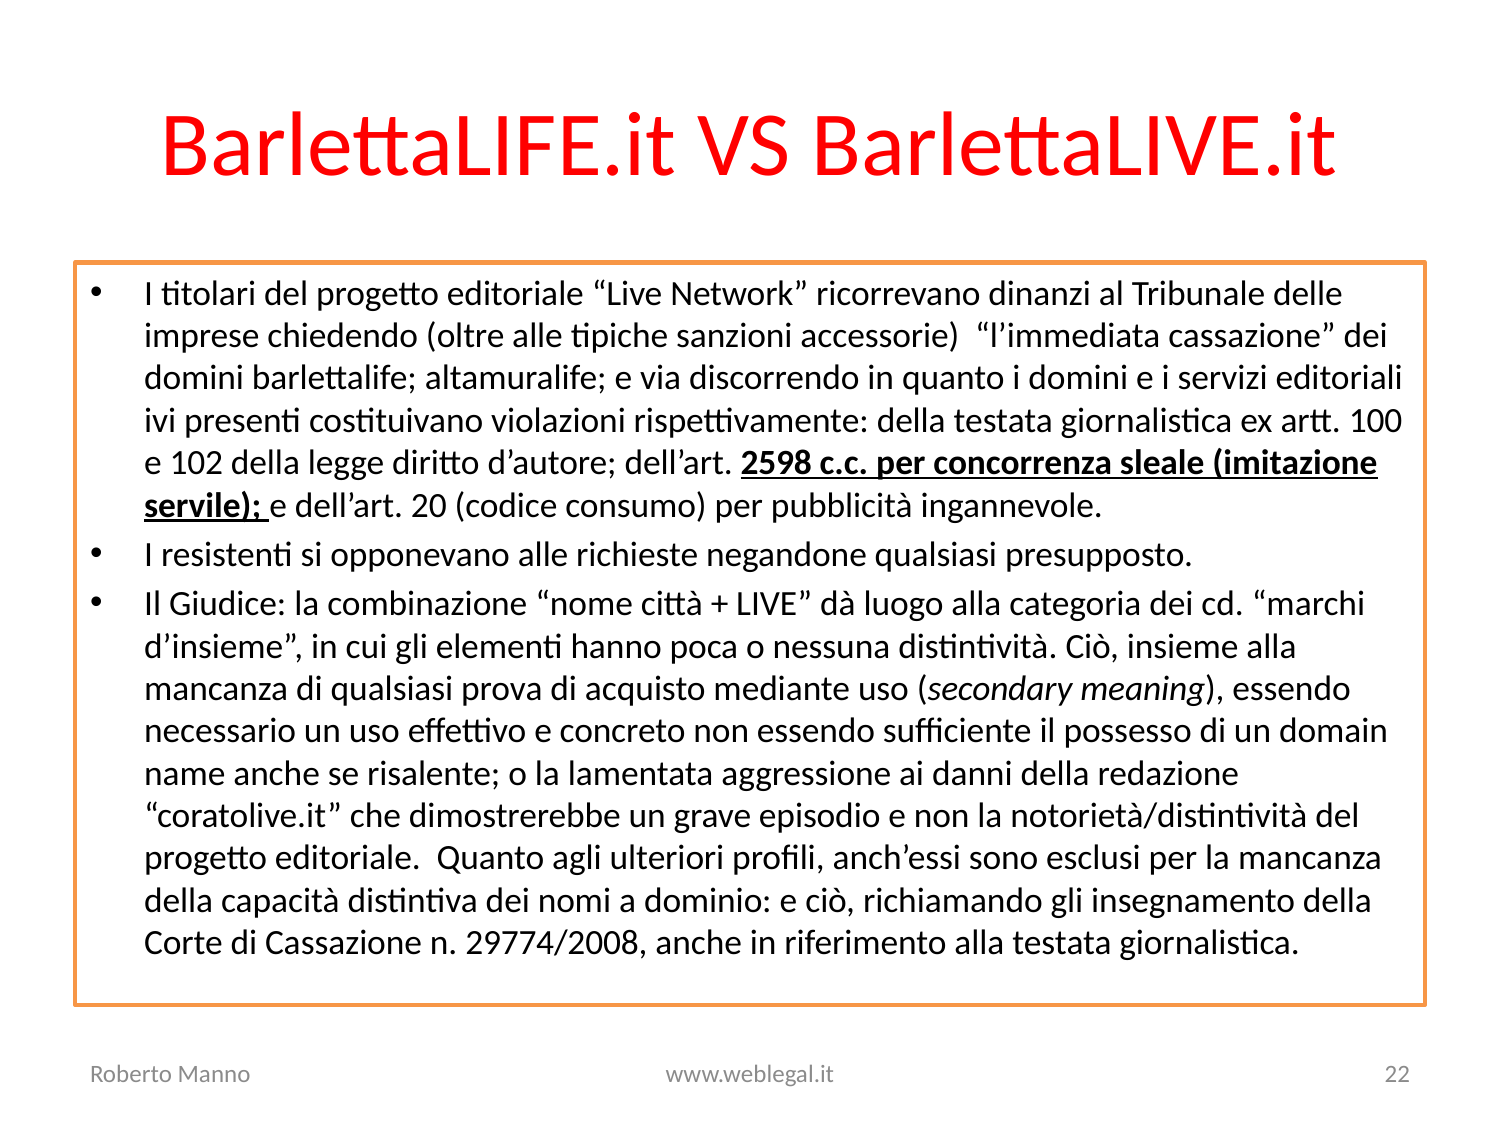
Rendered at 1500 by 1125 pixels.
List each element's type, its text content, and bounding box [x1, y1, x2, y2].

title BarlettaLIFE.it VS BarlettaLIVE.it [75, 45, 1425, 233]
slide_number 22 [1074, 1042, 1425, 1103]
list I titolari del progetto editoriale “Live Network” ricorrevano dinanzi al Tribunale delle imprese chiedendo (oltre alle tipiche sanzioni accessorie) “l’immediata cassazione” dei domini barlettalife; altamuralife; e via discorrendo in quanto i domini e i servizi editoriali ivi presenti costituivano violazioni rispettivamente: della testata giornalistica ex artt. 100 e 102 della legge diritto d’autore; dell’art. 2598 c.c. per concorrenza sleale (imitazione servile); e dell’art. 20 (codice consumo) per pubblicità ingannevole. I resistenti si opponevano alle richieste negandone qualsiasi presupposto. Il Giudice: la combinazione “nome città + LIVE” dà luogo alla categoria dei cd. “marchi d’insieme”, in cui gli elementi hanno poca o nessuna distintività. Ciò, insieme alla mancanza di qualsiasi prova di acquisto mediante uso (secondary meaning), essendo necessario un uso effettivo e concreto non essendo sufficiente il possesso di un domain name anche se risalente; o la lamentata aggressione ai danni della redazione “coratolive.it” che dimostrerebbe un grave episodio e non la notorietà/distintività del progetto editoriale. Quanto agli ulteriori profili, anch’essi sono esclusi per la mancanza della capacità distintiva dei nomi a dominio: e ciò, richiamando gli insegnamento della Corte di Cassazione n. 29774/2008, anche in riferimento alla testata giornalistica. [73, 260, 1427, 1007]
slide_number Roberto Manno [75, 1042, 425, 1103]
footer www.weblegal.it [512, 1042, 988, 1103]
